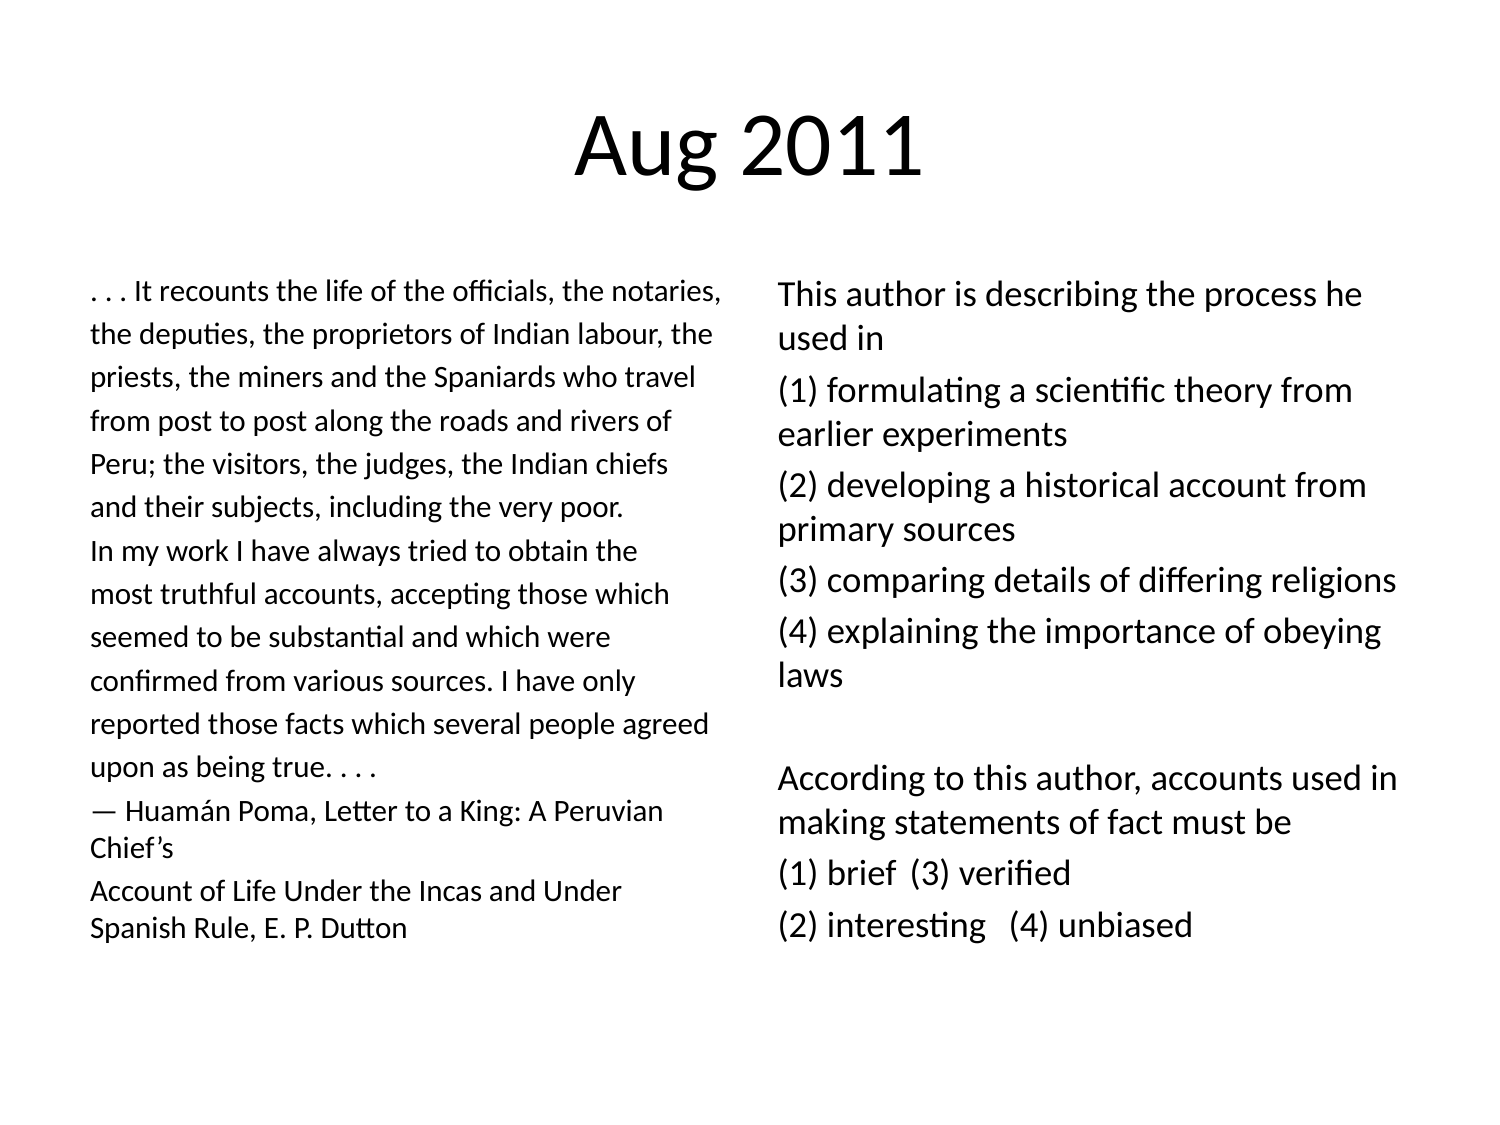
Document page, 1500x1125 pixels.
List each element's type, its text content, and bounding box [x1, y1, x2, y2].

title Aug 2011 [75, 45, 1425, 233]
list . . . It recounts the life of the officials, the notaries, the deputies, the proprietors of Indian labour, the priests, the miners and the Spaniards who travel from post to post along the roads and rivers of Peru; the visitors, the judges, the Indian chiefs and their subjects, including the very poor. In my work I have always tried to obtain the most truthful accounts, accepting those which seemed to be substantial and which were confirmed from various sources. I have only reported those facts which several people agreed upon as being true. . . . — Huamán Poma, Letter to a King: A Peruvian Chief’s Account of Life Under the Incas and Under Spanish Rule, E. P. Dutton [75, 262, 738, 1088]
list This author is describing the process he used in (1) formulating a scientific theory from earlier experiments (2) developing a historical account from primary sources (3) comparing details of differing religions (4) explaining the importance of obeying laws According to this author, accounts used in making statements of fact must be (1) brief (3) verified (2) interesting (4) unbiased [762, 262, 1425, 1005]
